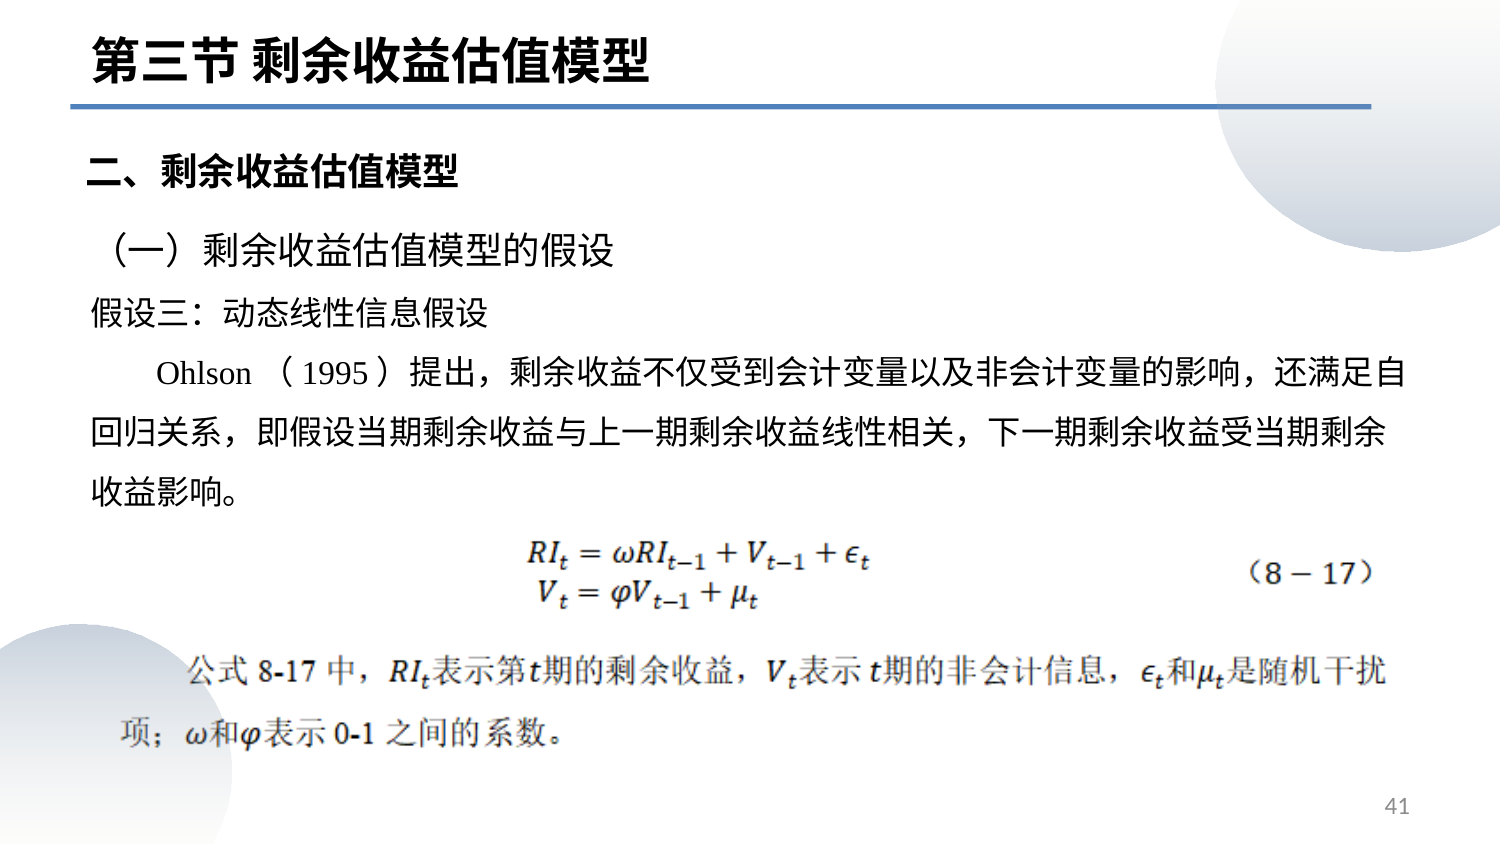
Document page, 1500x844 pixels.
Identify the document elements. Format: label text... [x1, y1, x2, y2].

list （一）剩余收益估值模型的假设 假设三：动态线性信息假设 Ohlson（1995）提出，剩余收益不仅受到会计变量以及非会计变量的影响，还满足自回归关系，即假设当期剩余收益与上一期剩余收益线性相关，下一期剩余收益受当期剩余收益影响。 [75, 196, 1425, 539]
slide_number 41 [1074, 782, 1425, 827]
picture [93, 515, 1412, 762]
text_box [0, 621, 234, 844]
text_box [1213, 0, 1500, 255]
text_box 第三节 剩余收益估值模型 [74, 23, 1225, 96]
title 二、剩余收益估值模型 [70, 117, 622, 188]
